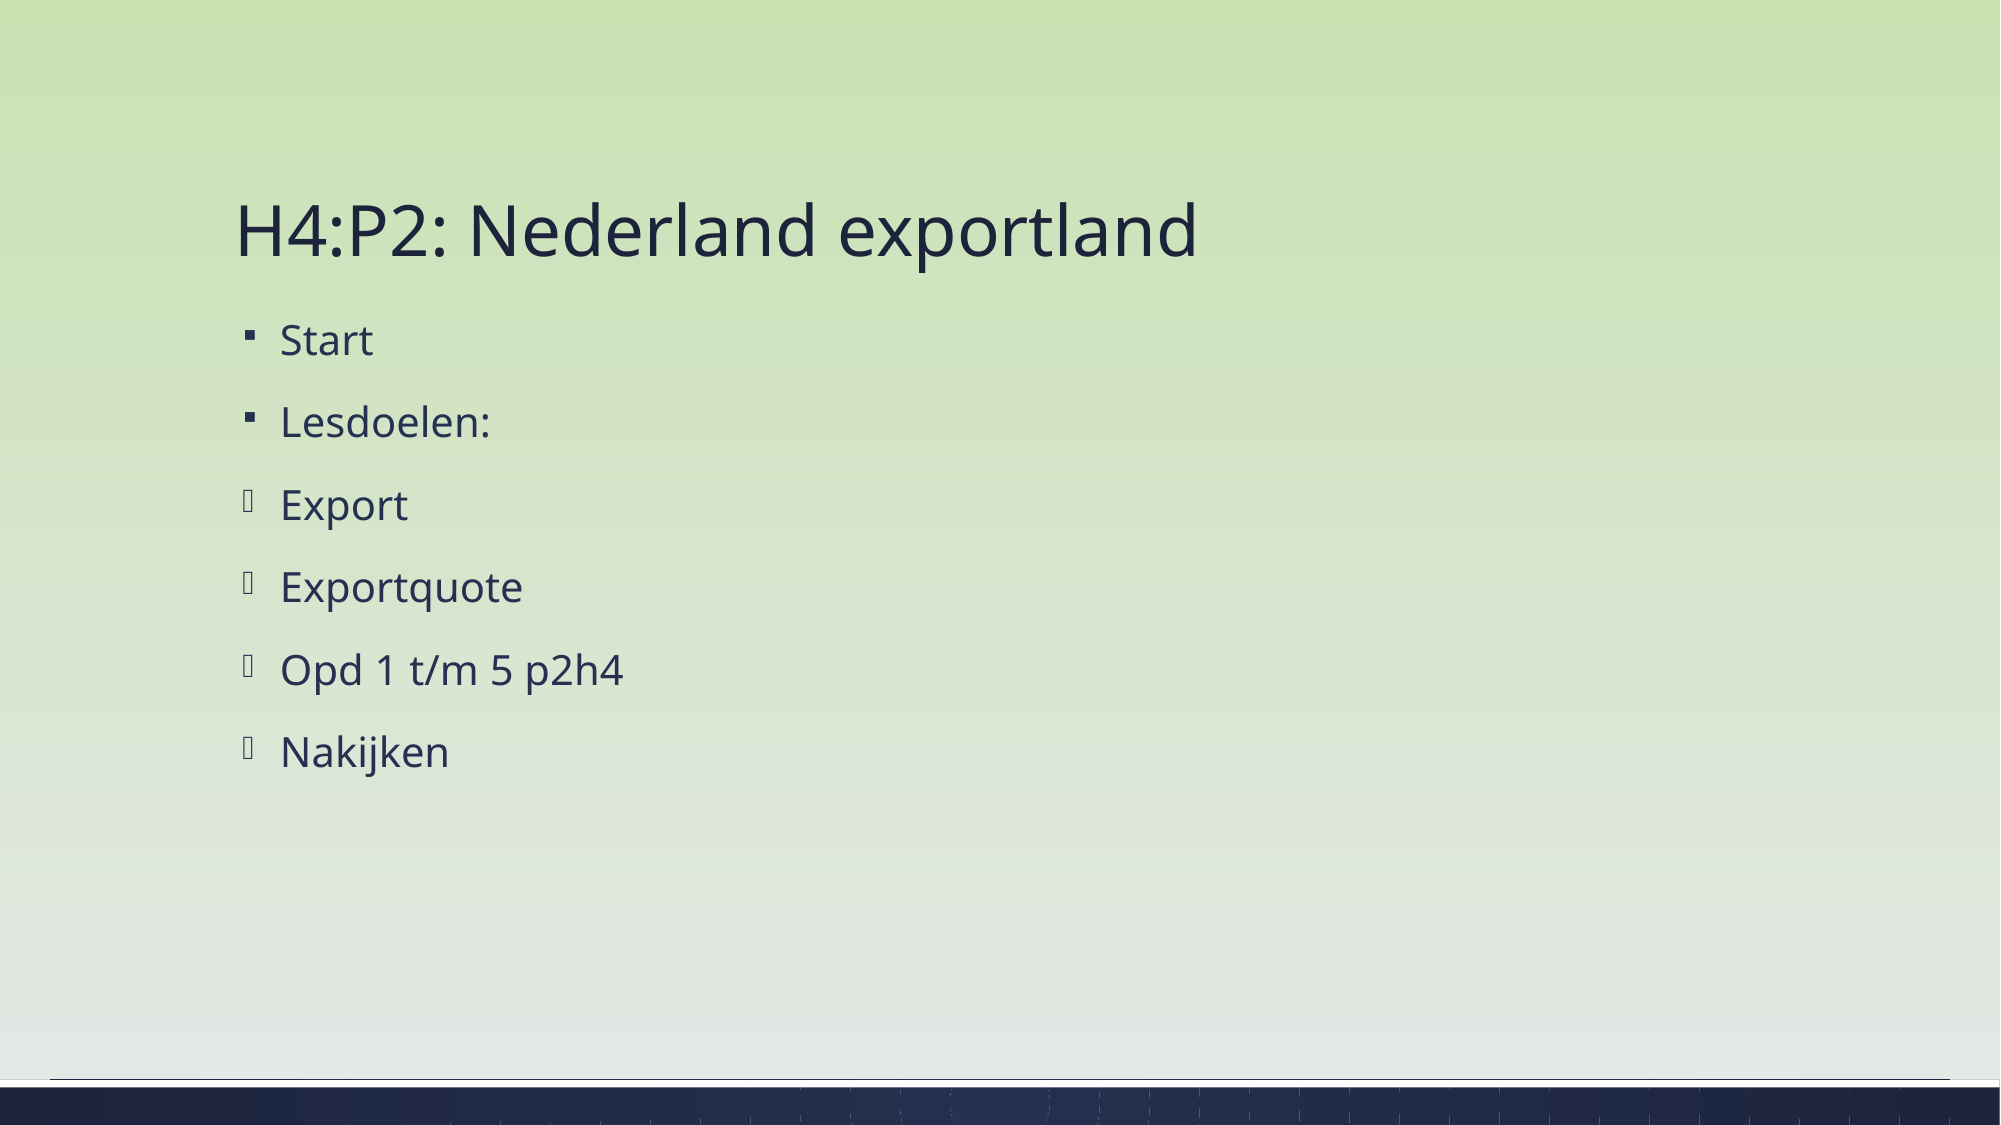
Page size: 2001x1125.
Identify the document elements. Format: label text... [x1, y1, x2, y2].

title H4:P2: Nederland exportland [219, 76, 1780, 279]
list Start Lesdoelen: Export Exportquote Opd 1 t/m 5 p2h4 Nakijken [219, 311, 1780, 990]
